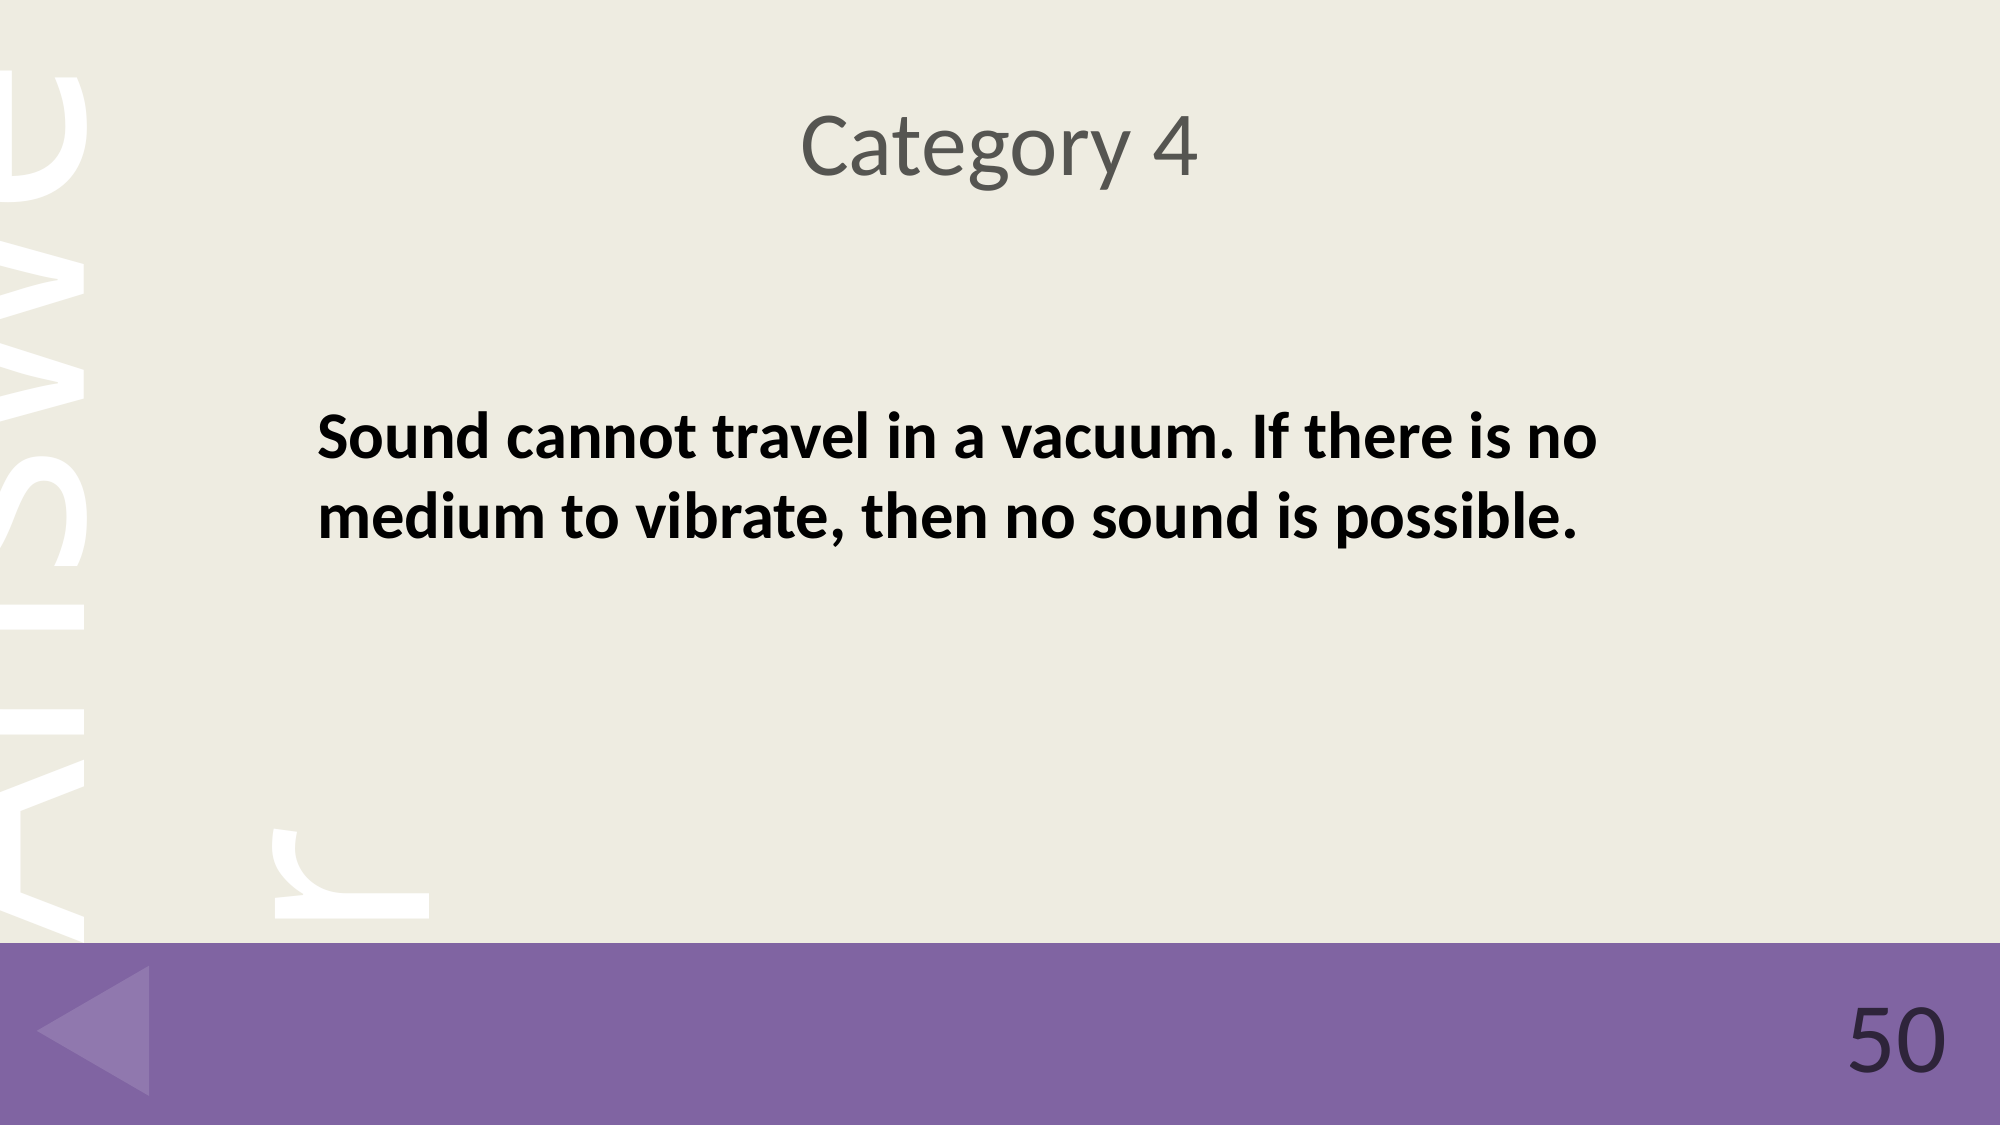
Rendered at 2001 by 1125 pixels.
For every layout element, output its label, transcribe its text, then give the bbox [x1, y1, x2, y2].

list Sound cannot travel in a vacuum. If there is no medium to vibrate, then no sound is possible. [302, 307, 1760, 636]
title Category 4 [99, 45, 1900, 233]
list 50 [1494, 967, 1963, 1097]
